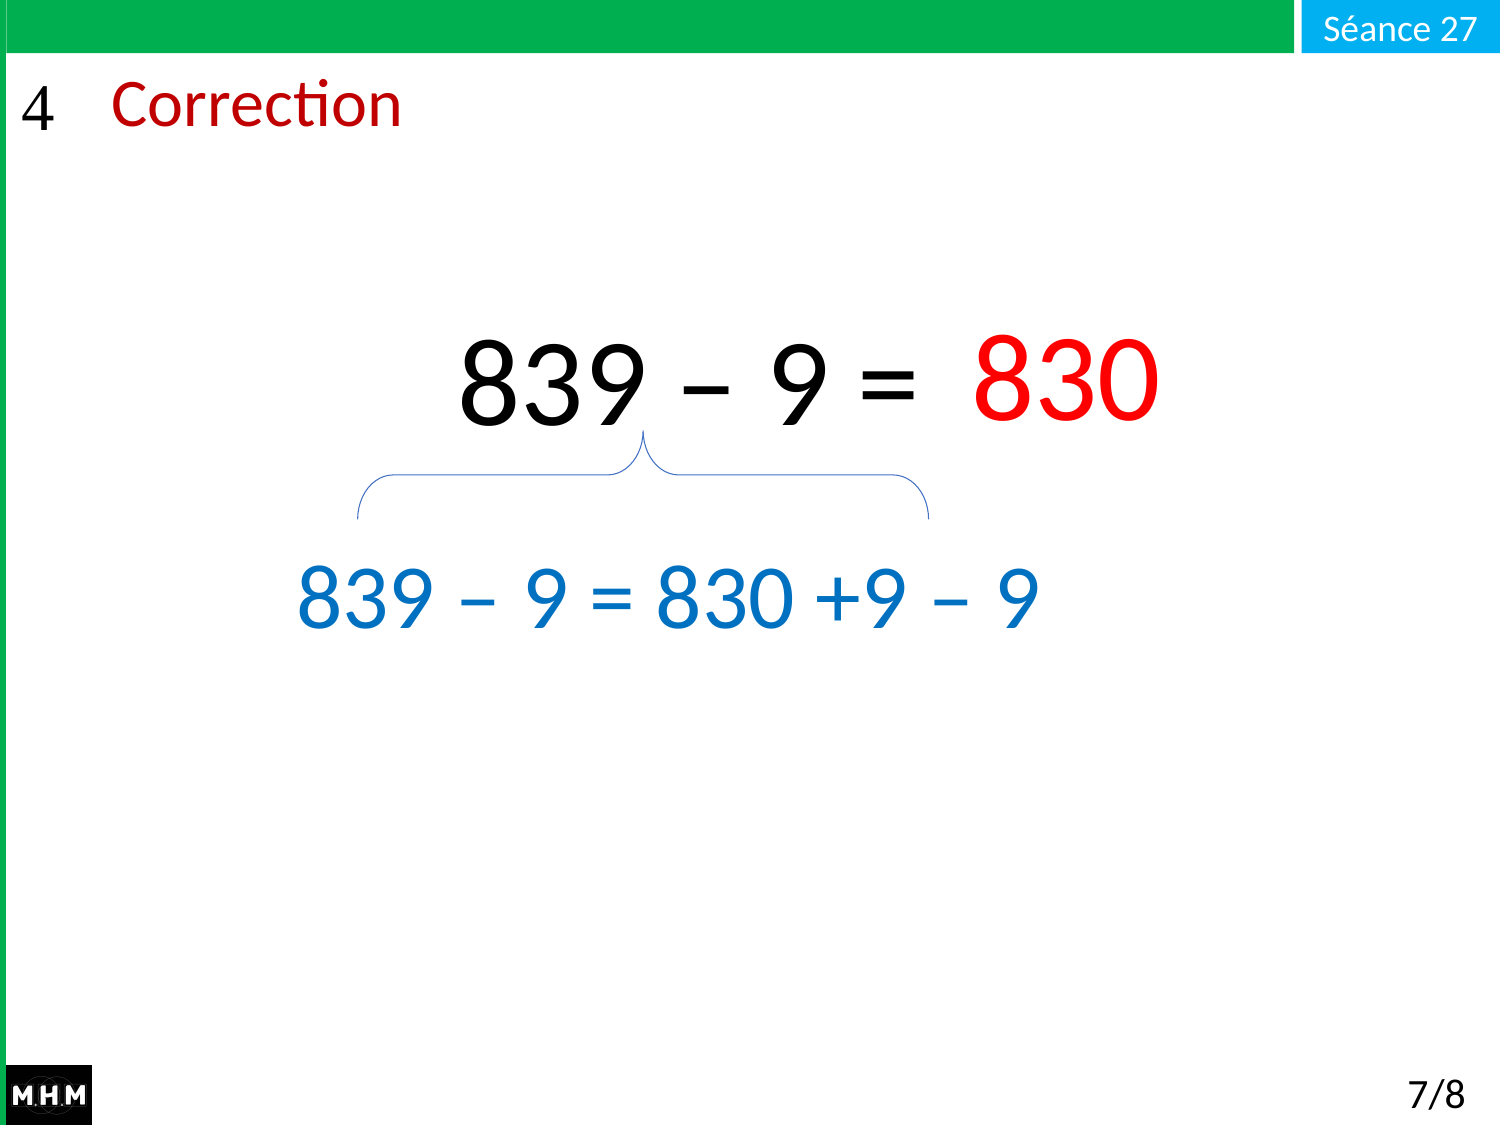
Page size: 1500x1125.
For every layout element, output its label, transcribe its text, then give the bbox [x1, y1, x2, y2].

title Correction [96, 60, 1391, 150]
text_box 839 – 9 = 830 +9 – 9 [281, 529, 1081, 655]
picture [6, 1065, 92, 1125]
text_box [357, 430, 930, 520]
text_box 830 [935, 288, 1197, 454]
text_box 839 – 9 = [442, 292, 1243, 458]
list 7/8 [1373, 1064, 1500, 1125]
